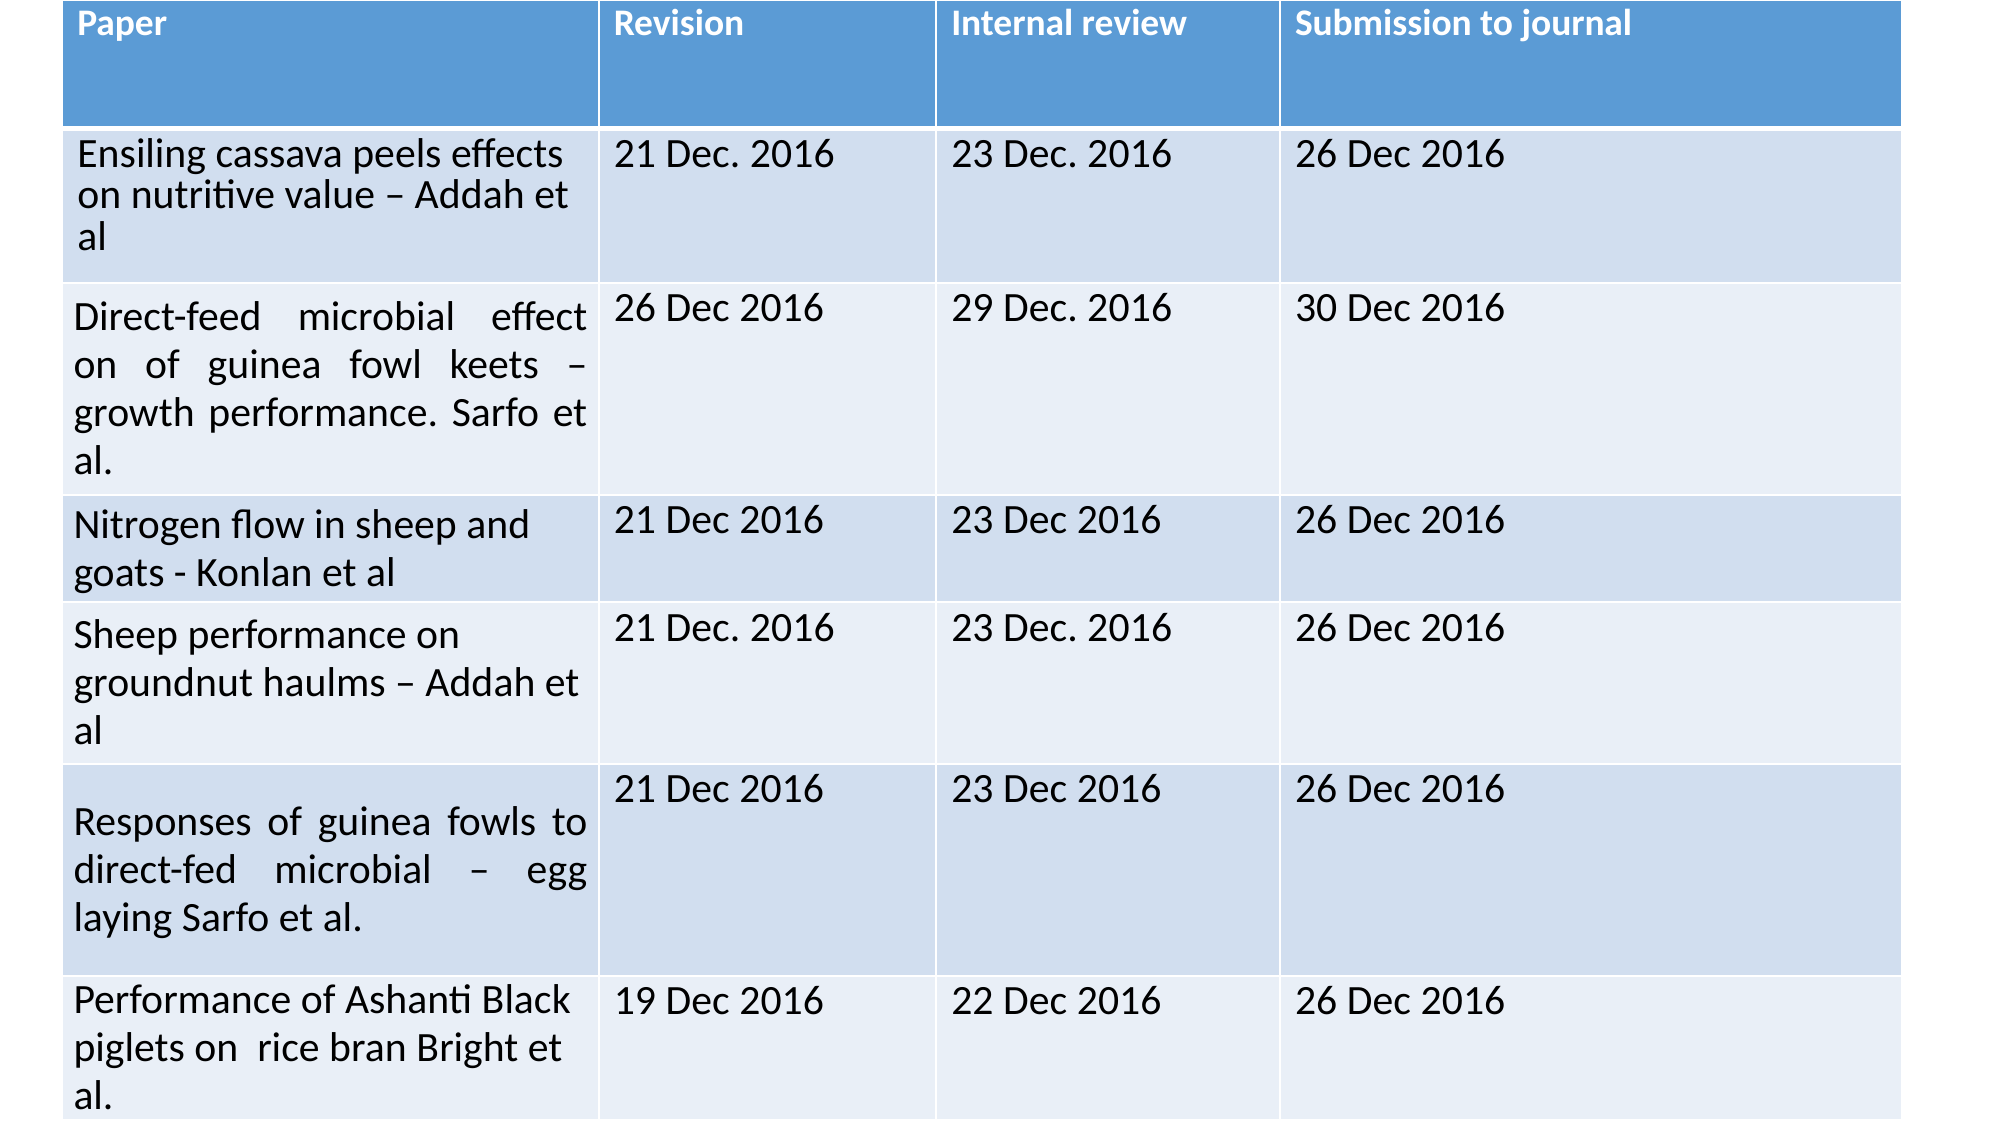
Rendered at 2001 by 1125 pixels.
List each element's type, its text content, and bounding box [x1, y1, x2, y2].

table_cell 21 Dec. 2016 [600, 131, 935, 282]
table_cell Ensiling cassava peels effects on nutritive value – Addah et al [63, 131, 598, 282]
table_header Internal review [937, 1, 1279, 126]
table_cell 29 Dec. 2016 [937, 284, 1279, 494]
table_cell Nitrogen flow in sheep and goats - Konlan et al [63, 496, 598, 601]
table_cell 26 Dec 2016 [600, 284, 935, 494]
table_cell Direct-feed microbial effect on of guinea fowl keets – growth performance. Sarfo et al. [63, 284, 598, 494]
table_cell 26 Dec 2016 [1281, 496, 1901, 601]
table_cell 21 Dec 2016 [600, 496, 935, 601]
table_cell 26 Dec 2016 [1281, 603, 1901, 763]
table_cell 23 Dec. 2016 [937, 603, 1279, 763]
table_header Submission to journal [1281, 1, 1901, 126]
table_cell 21 Dec. 2016 [600, 603, 935, 763]
table_cell 26 Dec 2016 [1281, 765, 1901, 975]
table_cell 22 Dec 2016 [937, 977, 1279, 1119]
table_cell 23 Dec 2016 [937, 496, 1279, 601]
table_cell 26 Dec 2016 [1281, 977, 1901, 1119]
table_cell Responses of guinea fowls to direct-fed microbial – egg laying Sarfo et al. [63, 765, 598, 975]
table_cell 23 Dec 2016 [937, 765, 1279, 975]
table_cell 30 Dec 2016 [1281, 284, 1901, 494]
table_header Paper [63, 1, 598, 126]
table_cell 19 Dec 2016 [600, 977, 935, 1119]
table_header Revision [600, 1, 935, 126]
table_cell Sheep performance on groundnut haulms – Addah et al [63, 603, 598, 763]
table_cell 21 Dec 2016 [600, 765, 935, 975]
table_cell 26 Dec 2016 [1281, 131, 1901, 282]
table_cell 23 Dec. 2016 [937, 131, 1279, 282]
table_cell Performance of Ashanti Black piglets on rice bran Bright et al. [63, 977, 598, 1119]
